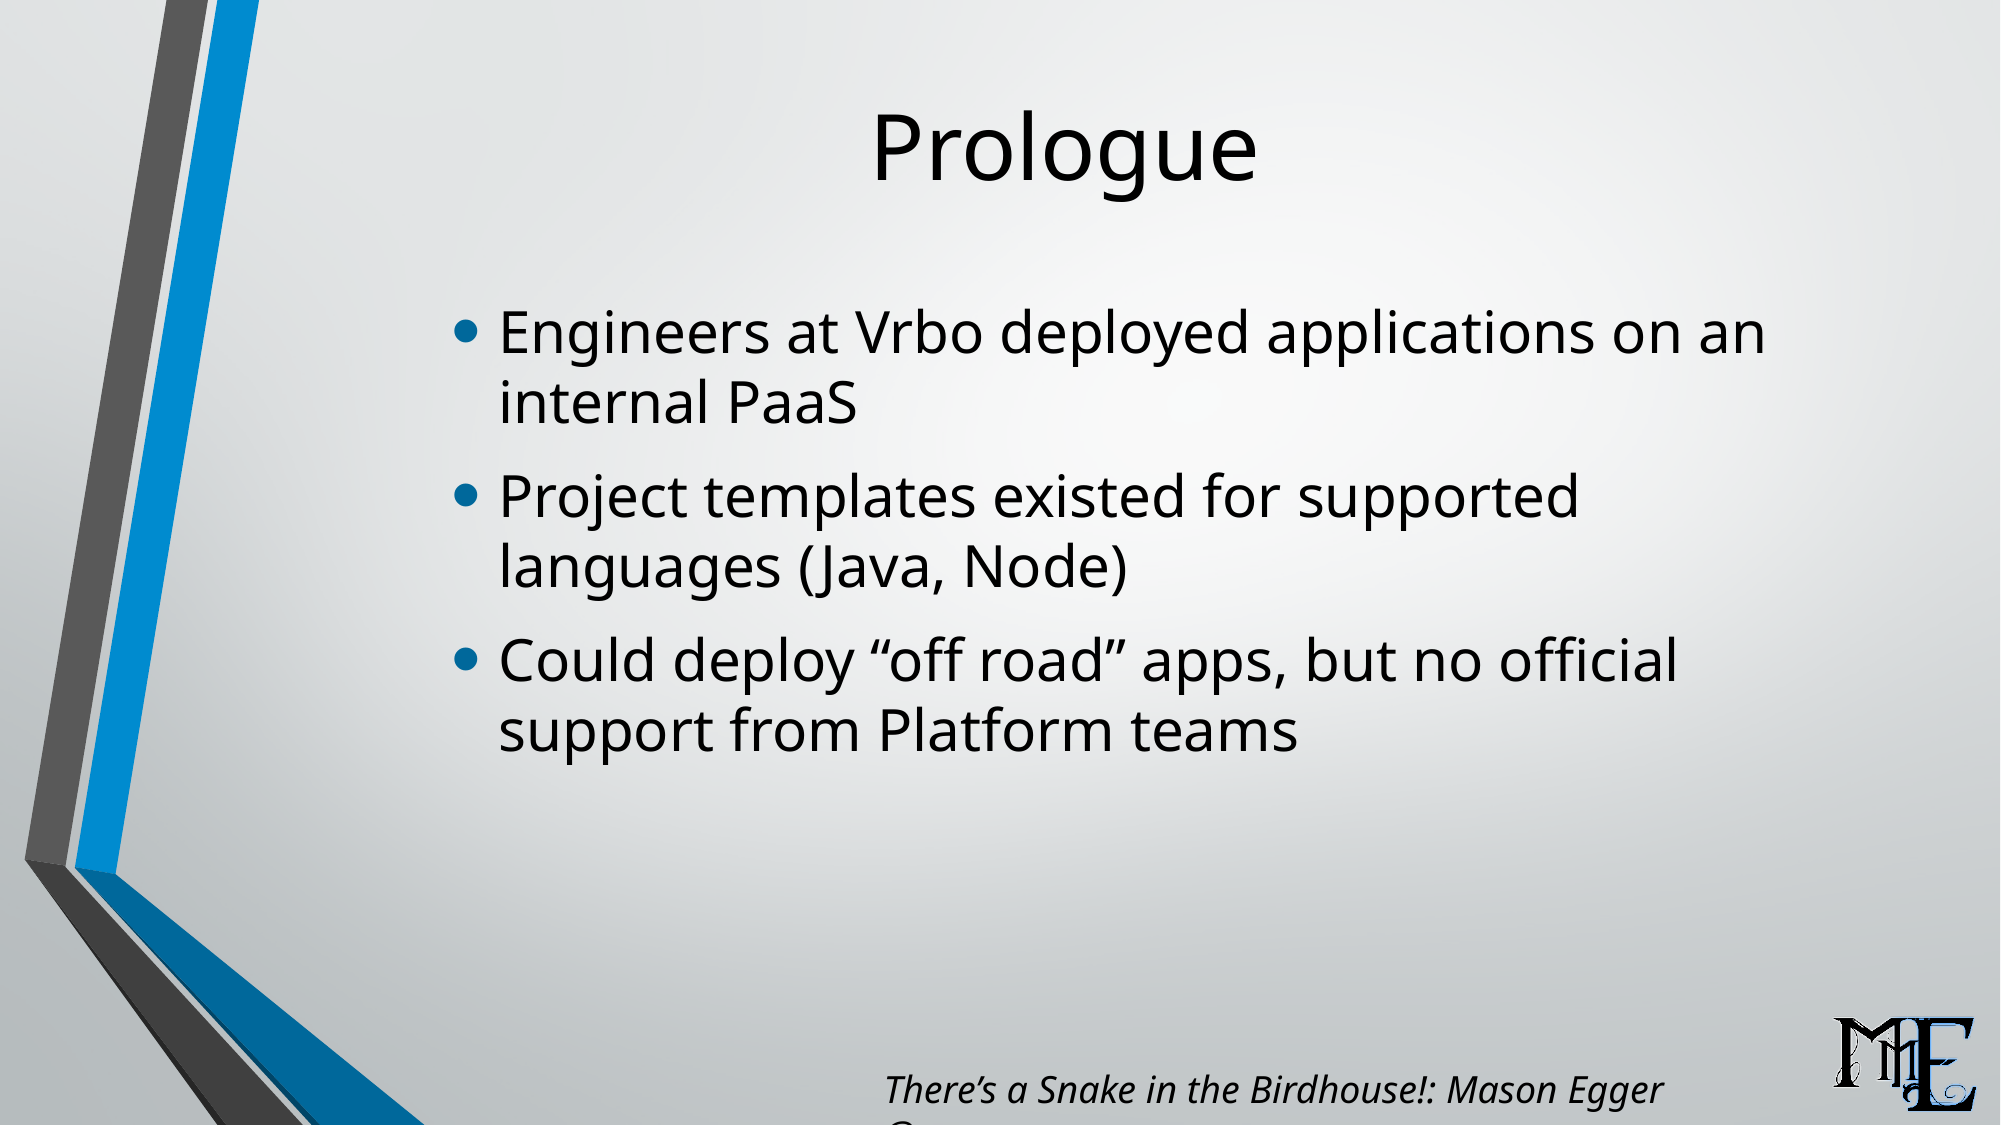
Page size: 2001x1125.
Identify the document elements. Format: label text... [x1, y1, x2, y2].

picture [1786, 983, 2000, 1125]
list Engineers at Vrbo deployed applications on an internal PaaS Project templates existed for supported languages (Java, Node) Could deploy “off road” apps, but no official support from Platform teams [436, 287, 1887, 1070]
title Prologue [243, 0, 1887, 288]
text_box There’s a Snake in the Birdhouse!: Mason Egger @masonegger [868, 1058, 1786, 1125]
